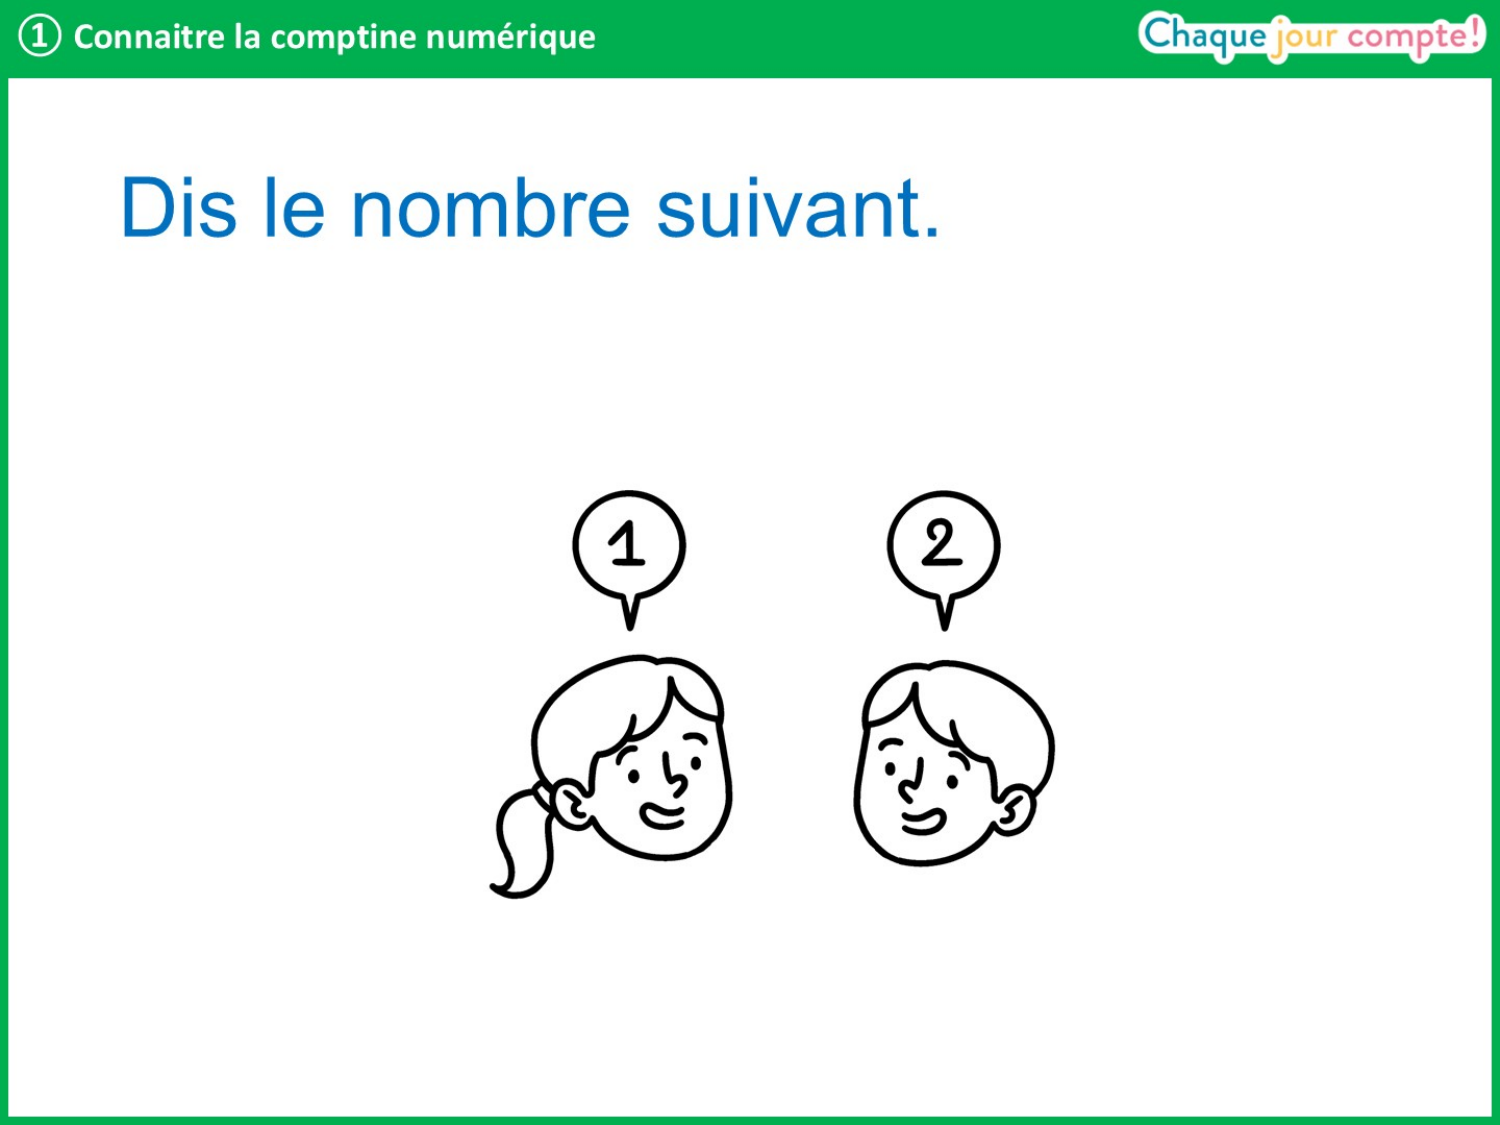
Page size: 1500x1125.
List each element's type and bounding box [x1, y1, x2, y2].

list [0, 0, 1500, 1125]
